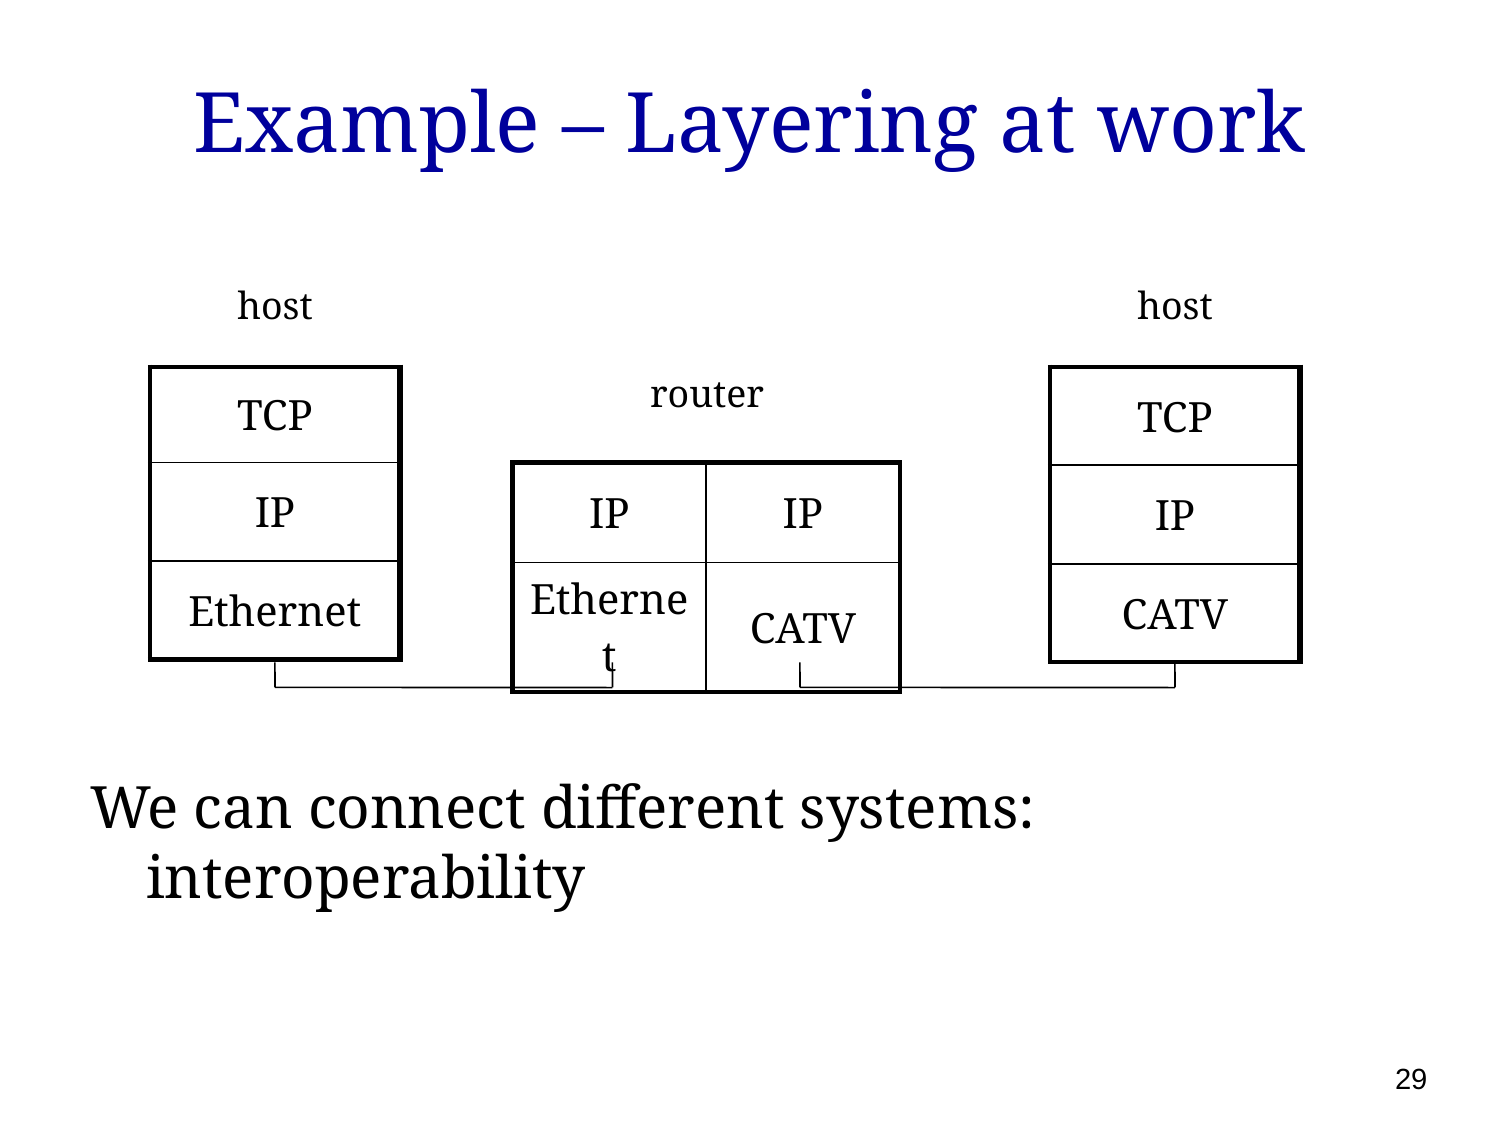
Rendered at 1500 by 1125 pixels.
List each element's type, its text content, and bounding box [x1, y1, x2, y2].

text_box router [635, 362, 779, 423]
table_cell Ethernet [152, 562, 397, 657]
table_header IP [707, 465, 898, 562]
table_header TCP [1052, 369, 1297, 464]
text_box host [222, 274, 328, 335]
table_cell Ethernet [515, 563, 705, 690]
table_cell IP [152, 463, 397, 560]
table_cell IP [1052, 466, 1297, 563]
slide_number 29 [1092, 1024, 1443, 1103]
table_header TCP [152, 369, 397, 462]
title Example – Layering at work [74, 47, 1426, 191]
table_header IP [515, 465, 705, 562]
table_cell CATV [707, 563, 898, 690]
table_cell CATV [1052, 565, 1297, 660]
list We can connect different systems: interoperability [74, 762, 1417, 994]
text_box host [1122, 274, 1228, 335]
